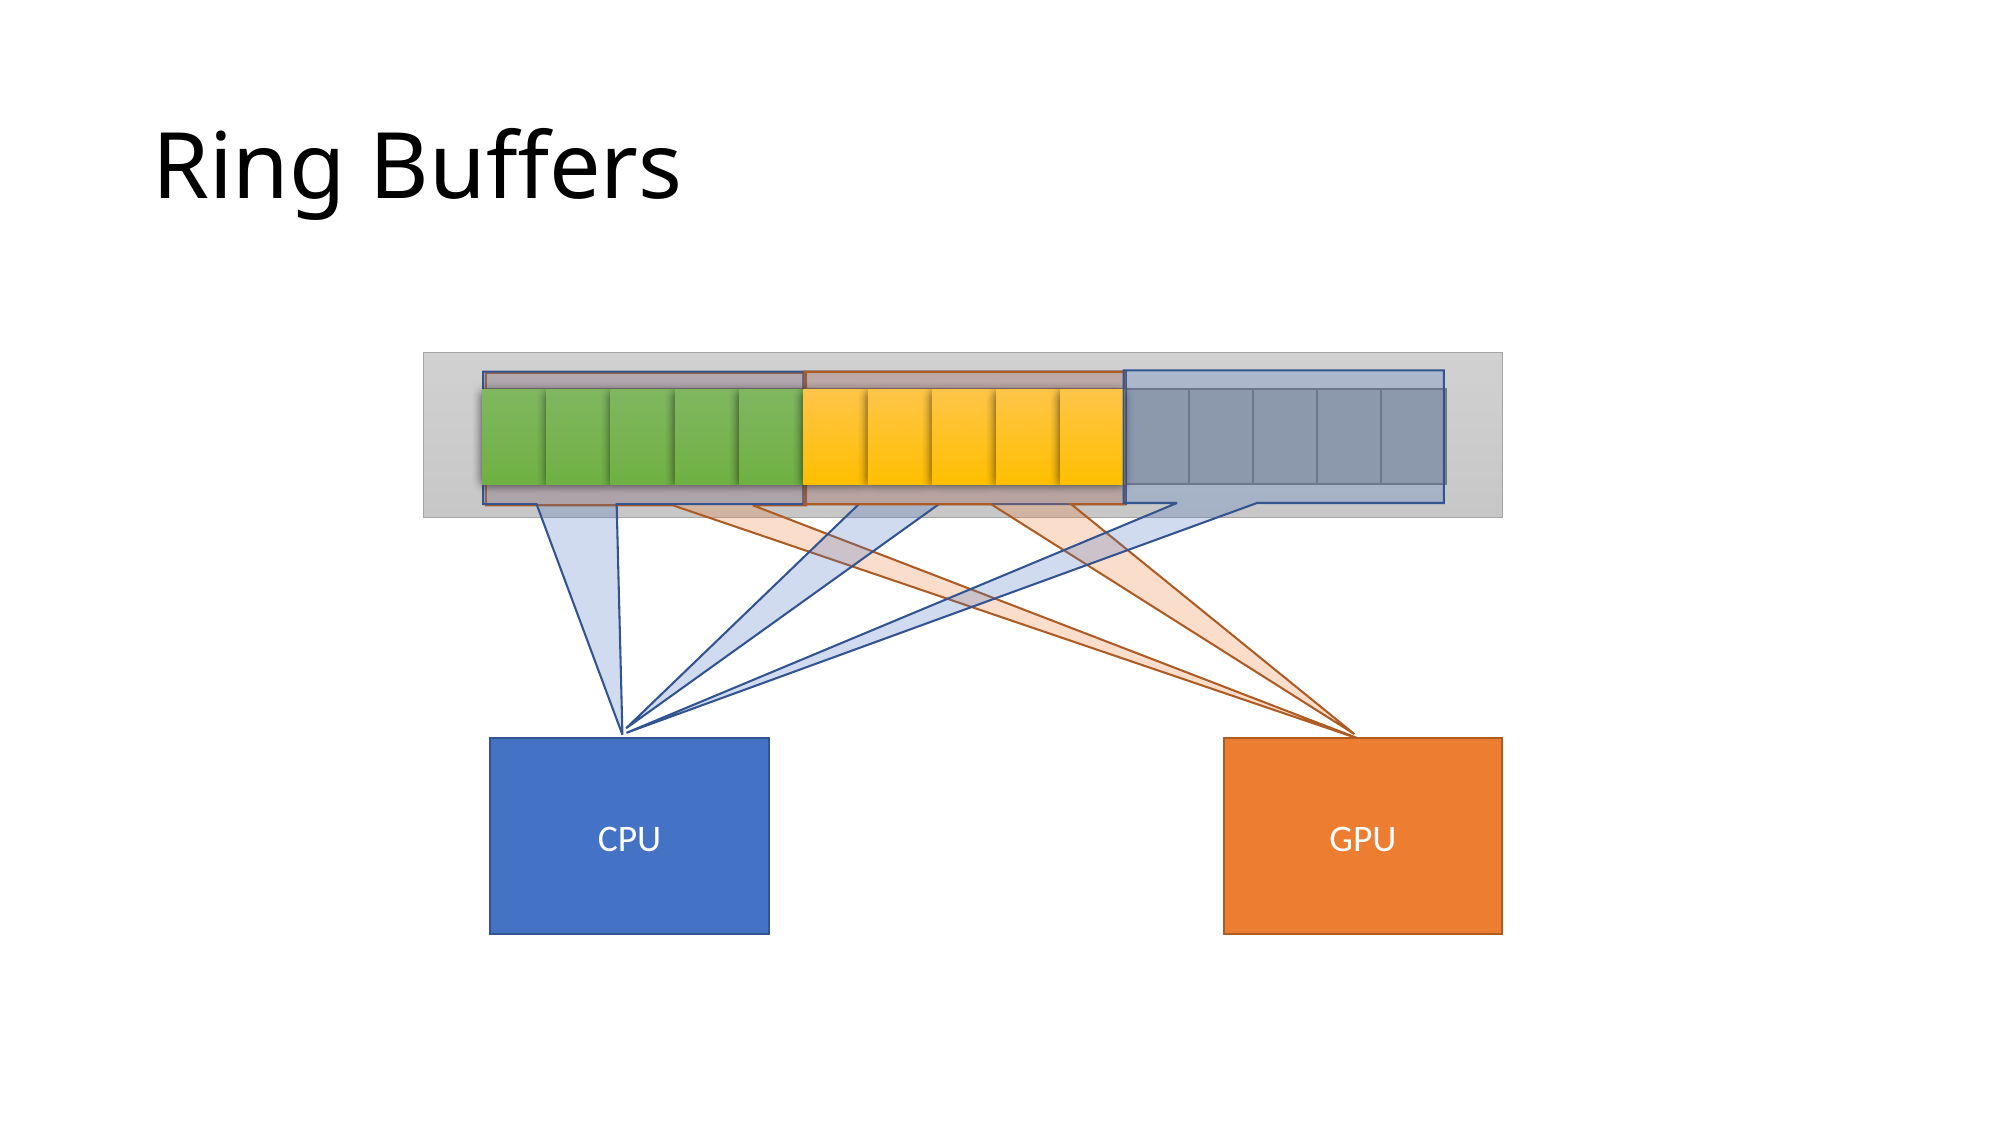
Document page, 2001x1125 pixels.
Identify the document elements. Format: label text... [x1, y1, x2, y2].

text_box [853, 551, 970, 599]
text_box [803, 494, 1126, 550]
text_box [996, 389, 1054, 485]
text_box [618, 506, 827, 552]
text_box [739, 389, 797, 485]
text_box [867, 389, 926, 485]
text_box [423, 352, 1503, 518]
text_box [482, 370, 803, 384]
text_box [931, 389, 990, 485]
text_box GPU [1223, 737, 1503, 935]
text_box [482, 389, 540, 485]
text_box [803, 370, 1122, 384]
text_box [610, 389, 669, 485]
text_box [626, 369, 1445, 734]
text_box [803, 389, 862, 485]
text_box CPU [489, 737, 770, 935]
text_box [625, 506, 939, 730]
text_box [972, 599, 1358, 737]
text_box [482, 494, 803, 736]
text_box [546, 389, 605, 485]
title Ring Buffers [137, 59, 1863, 278]
text_box [1060, 389, 1122, 485]
text_box [674, 389, 733, 485]
text_box [1088, 551, 1356, 735]
